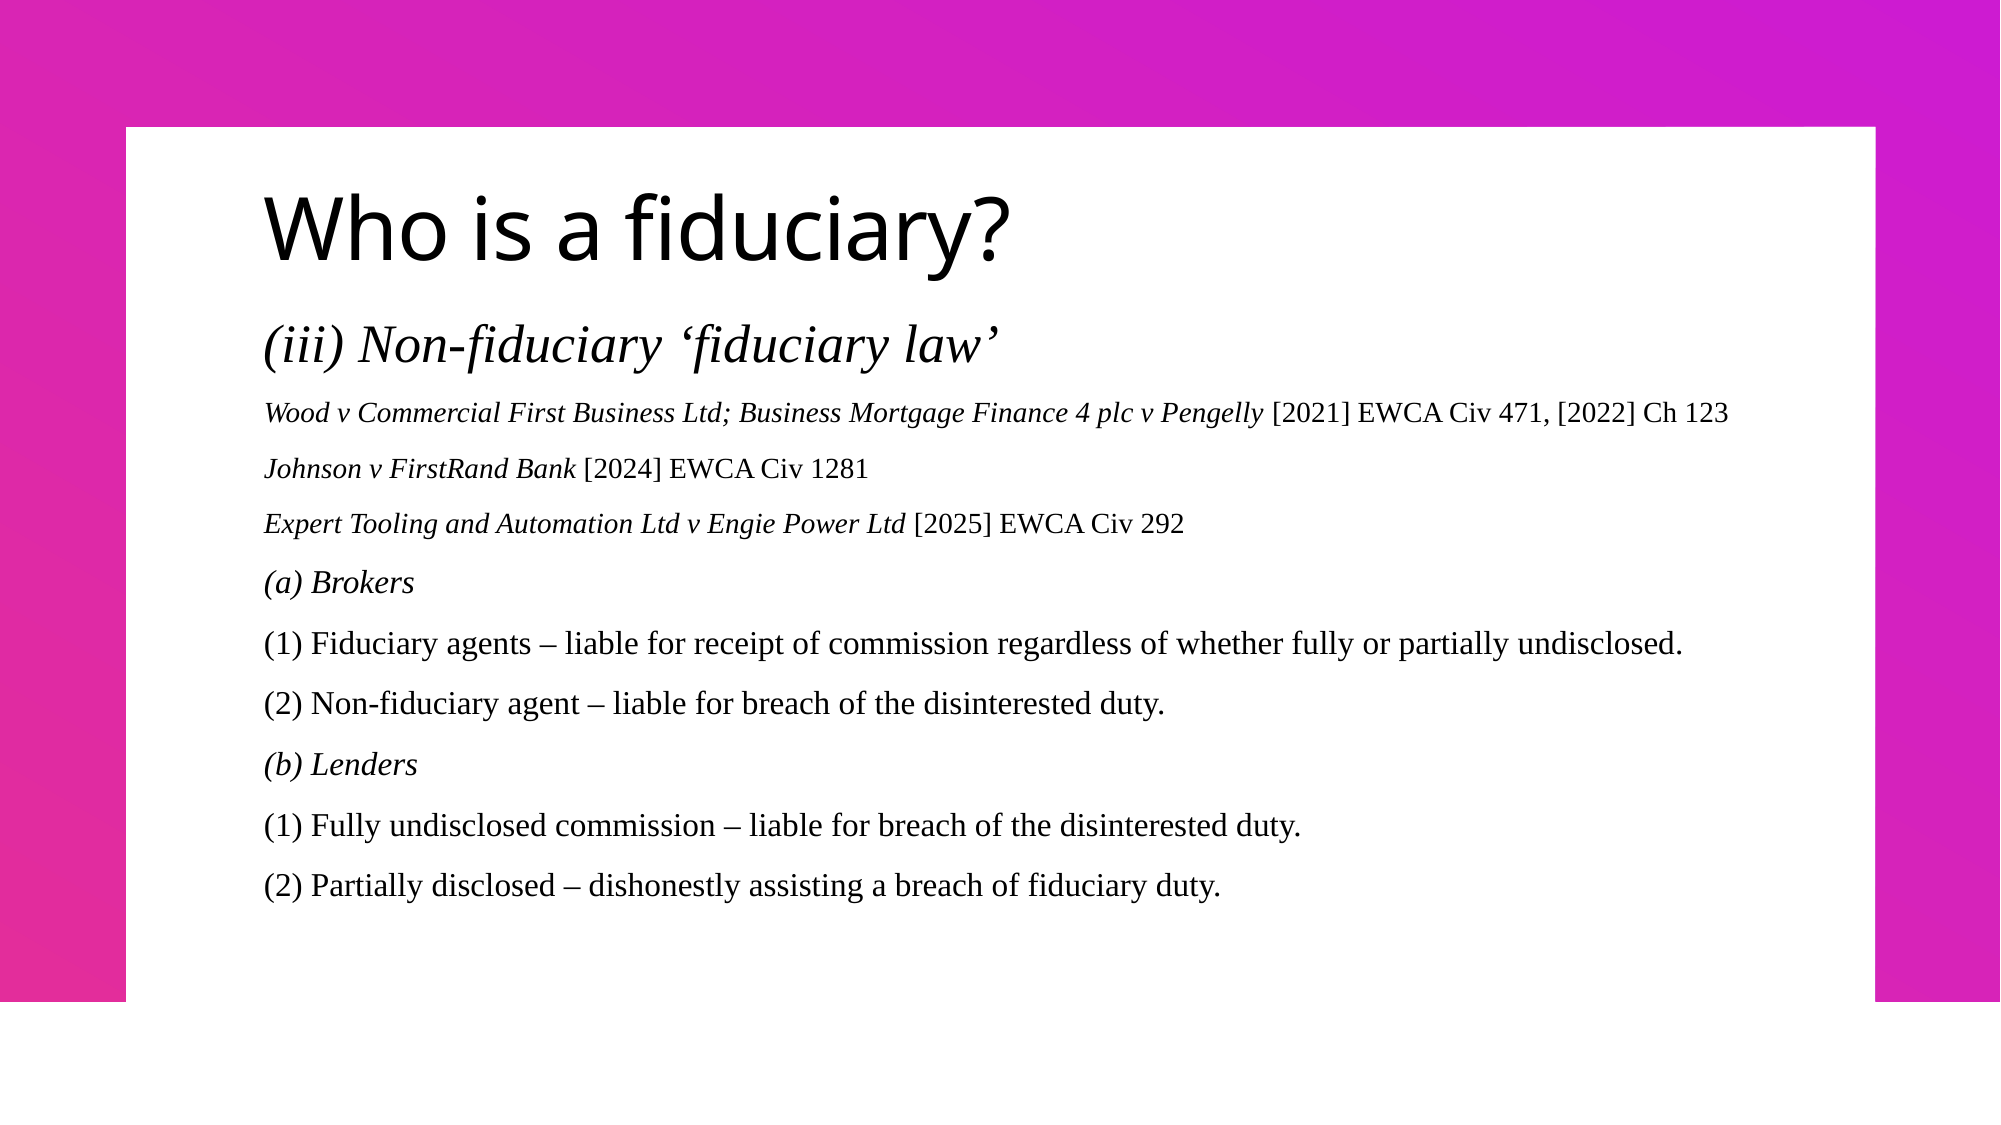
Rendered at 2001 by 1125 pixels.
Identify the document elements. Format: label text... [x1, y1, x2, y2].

list (iii) Non-fiduciary ‘fiduciary law’ Wood v Commercial First Business Ltd; Business Mortgage Finance 4 plc v Pengelly [2021] EWCA Civ 471, [2022] Ch 123 Johnson v FirstRand Bank [2024] EWCA Civ 1281 Expert Tooling and Automation Ltd v Engie Power Ltd [2025] EWCA Civ 292 (a) Brokers (1) Fiduciary agents – liable for receipt of commission regardless of whether fully or partially undisclosed. (2) Non-fiduciary agent – liable for breach of the disinterested duty. (b) Lenders (1) Fully undisclosed commission – liable for breach of the disinterested duty. (2) Partially disclosed – dishonestly assisting a breach of fiduciary duty. [248, 297, 1749, 1001]
title Who is a fiduciary? [248, 173, 1749, 297]
